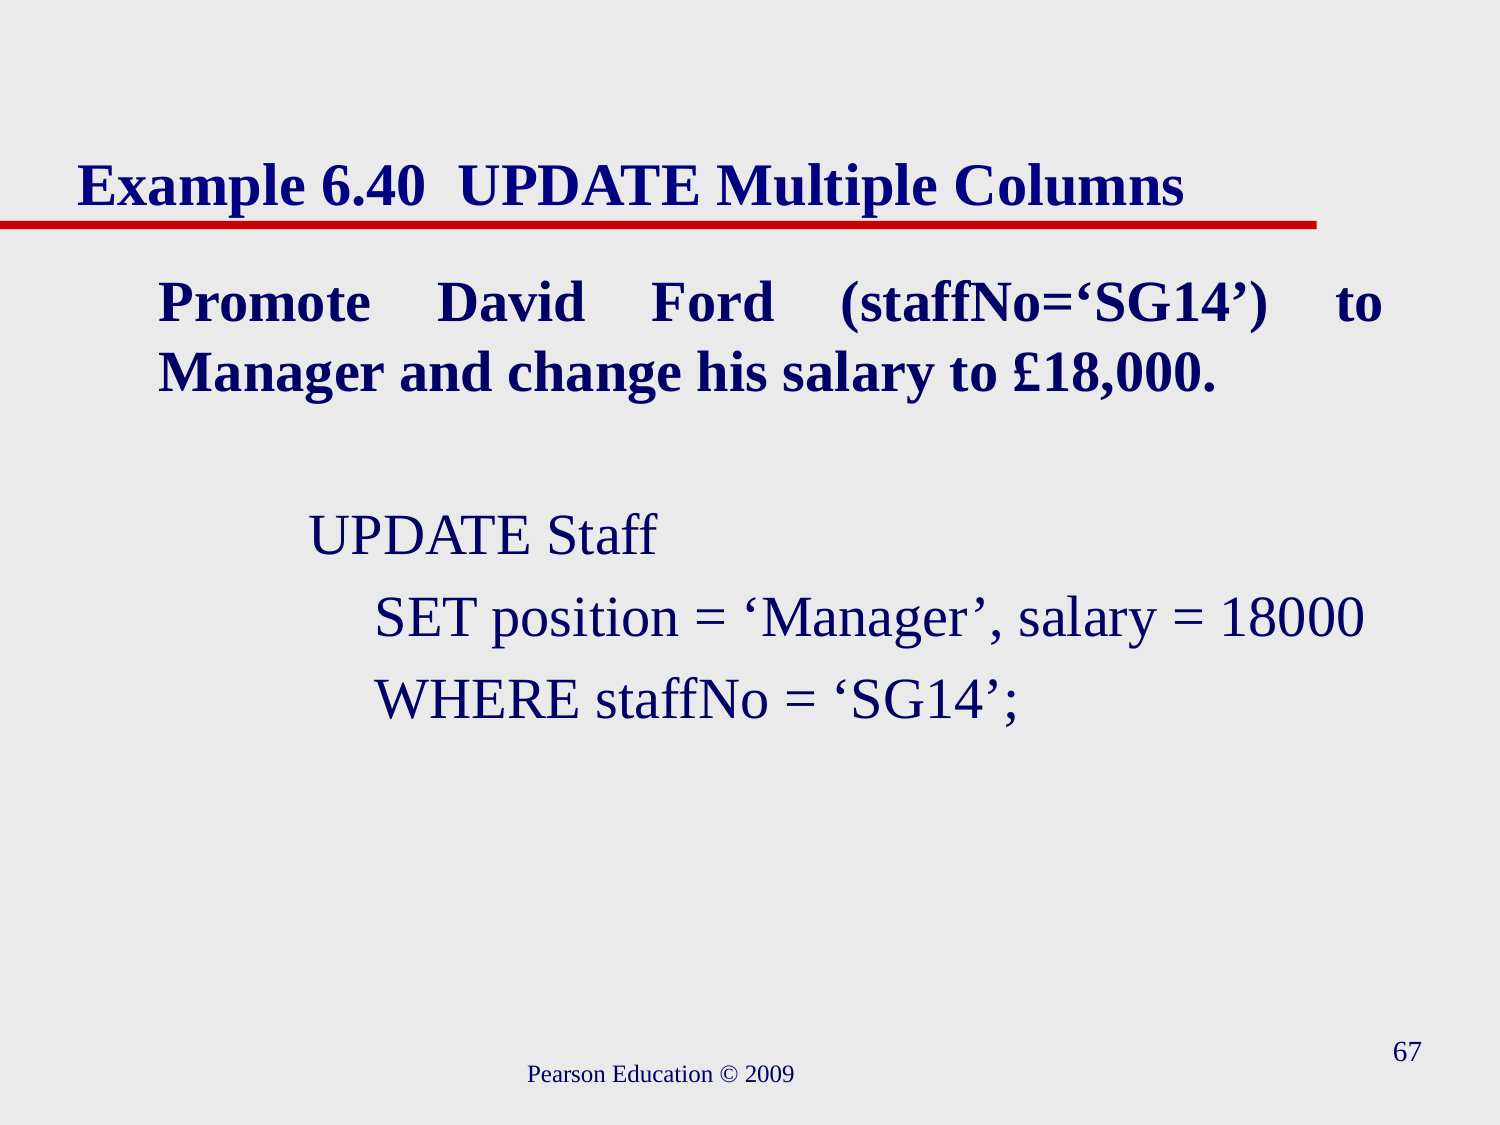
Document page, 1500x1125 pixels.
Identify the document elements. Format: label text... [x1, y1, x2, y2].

text_box Pearson Education © 2009 [512, 1050, 1038, 1095]
title Example 6.40 UPDATE Multiple Columns [62, 43, 1338, 226]
list Promote David Ford (staffNo=‘SG14’) to Manager and change his salary to £18,000. UPDATE Staff SET position = ‘Manager’, salary = 18000 WHERE staffNo = ‘SG14’; [87, 255, 1400, 931]
slide_number 67 [1124, 1012, 1438, 1088]
